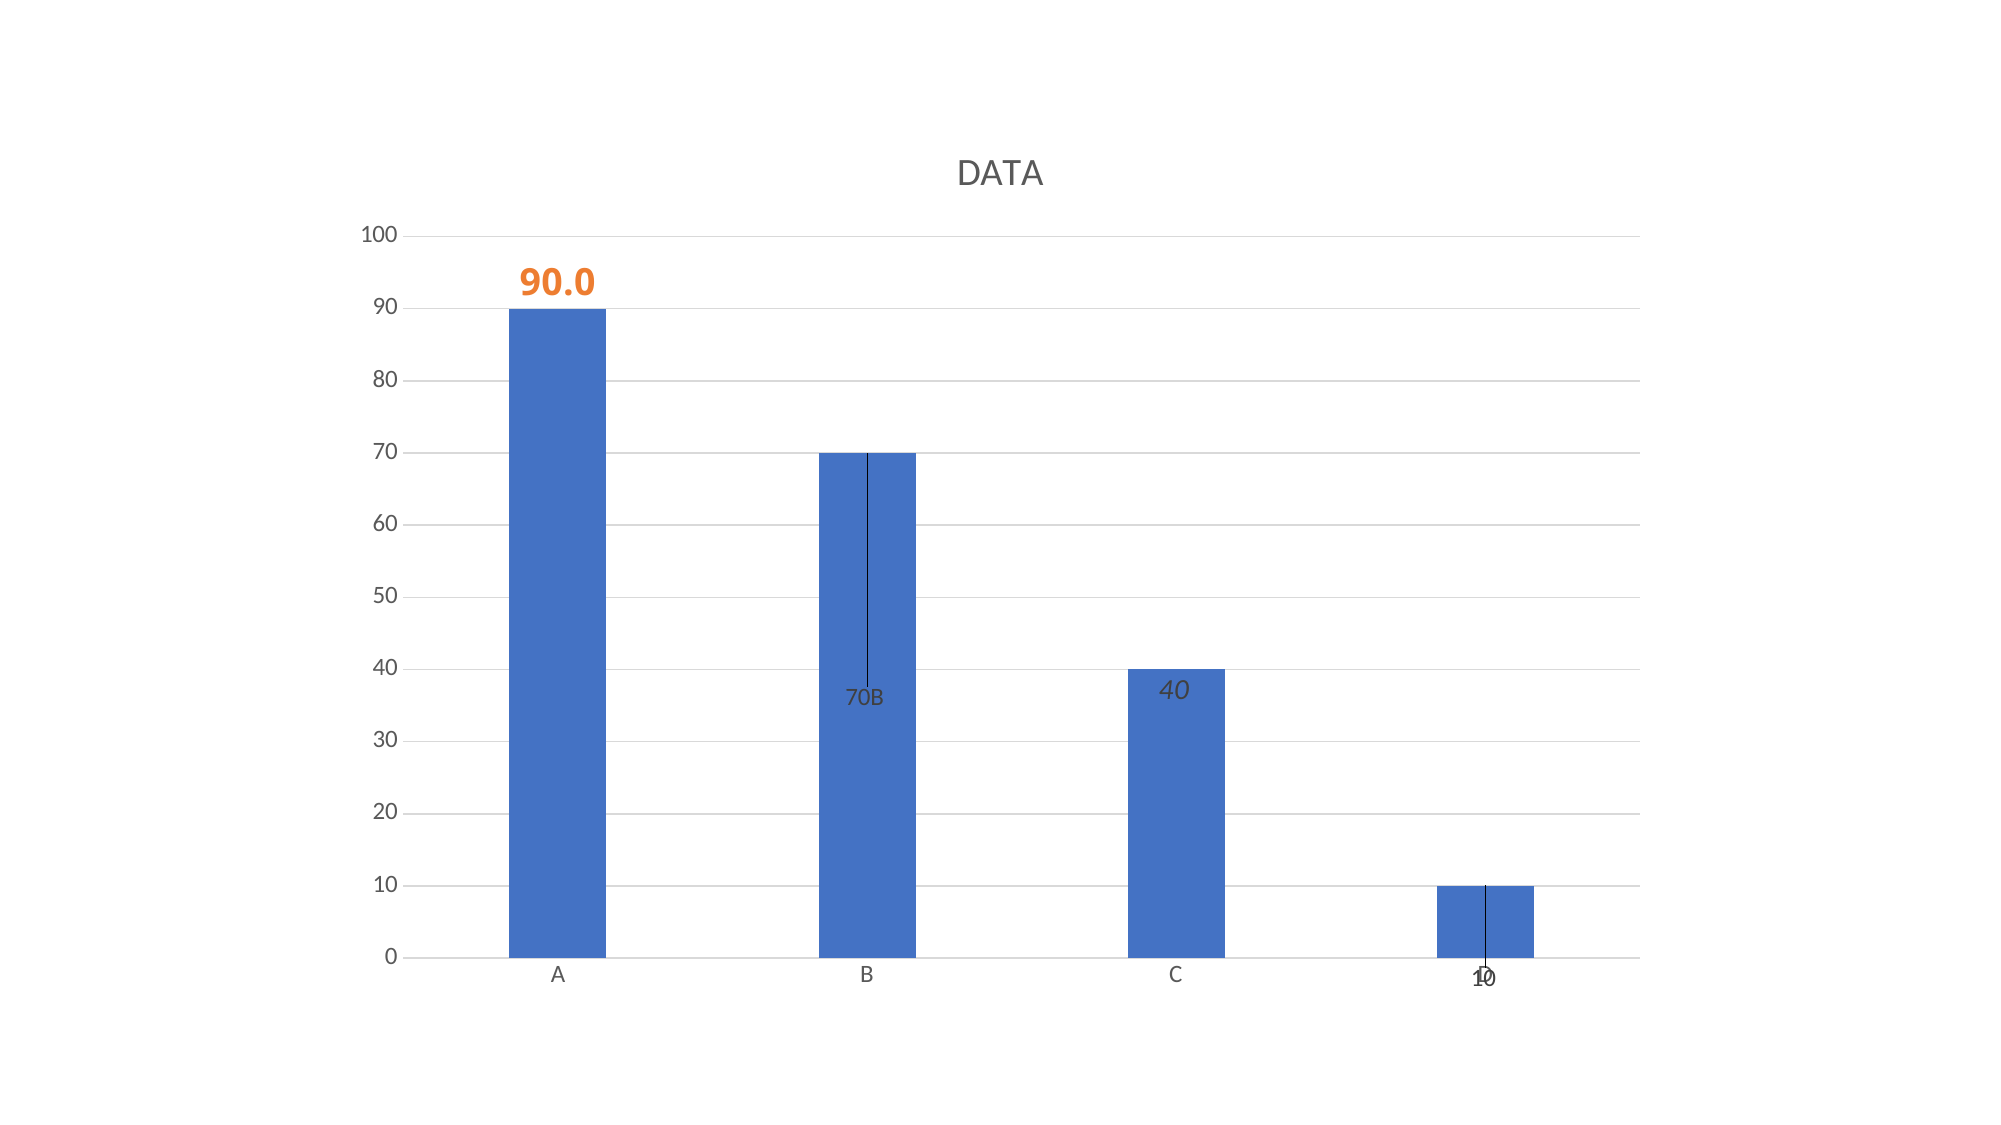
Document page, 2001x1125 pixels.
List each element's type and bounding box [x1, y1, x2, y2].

chart [333, 117, 1667, 1007]
